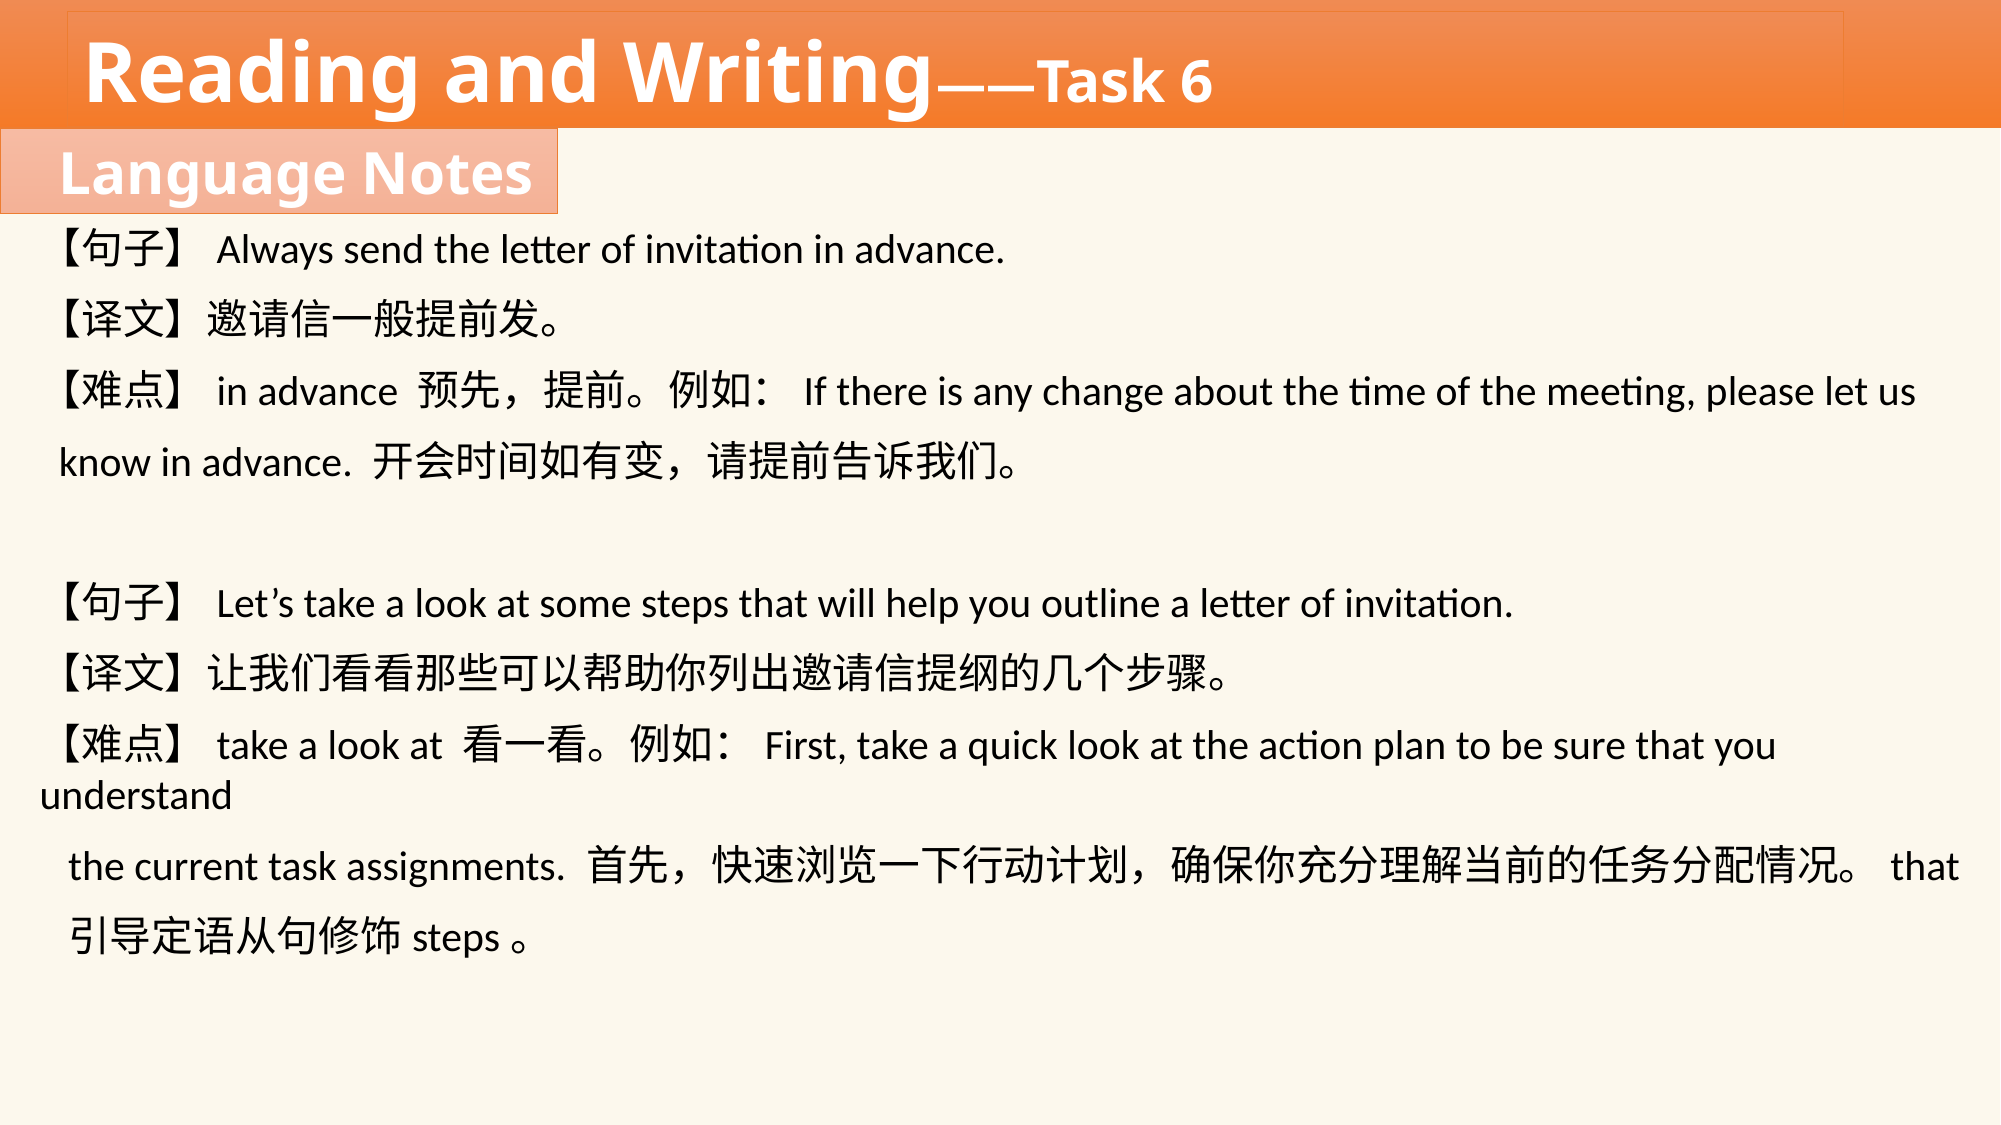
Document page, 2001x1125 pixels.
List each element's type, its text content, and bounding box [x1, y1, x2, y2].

list 【句子】Always send the letter of invitation in advance. 【译文】邀请信一般提前发。 【难点】in advance 预先，提前。例如：If there is any change about the time of the meeting, please let us know in advance. 开会时间如有变，请提前告诉我们。 【句子】Let’s take a look at some steps that will help you outline a letter of invitation. 【译文】让我们看看那些可以帮助你列出邀请信提纲的几个步骤。 【难点】take a look at 看一看。例如：First, take a quick look at the action plan to be sure that you understand the current task assignments. 首先，快速浏览一下行动计划，确保你充分理解当前的任务分配情况。that 引导定语从句修饰steps。 [24, 215, 1978, 1067]
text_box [0, 0, 2000, 215]
